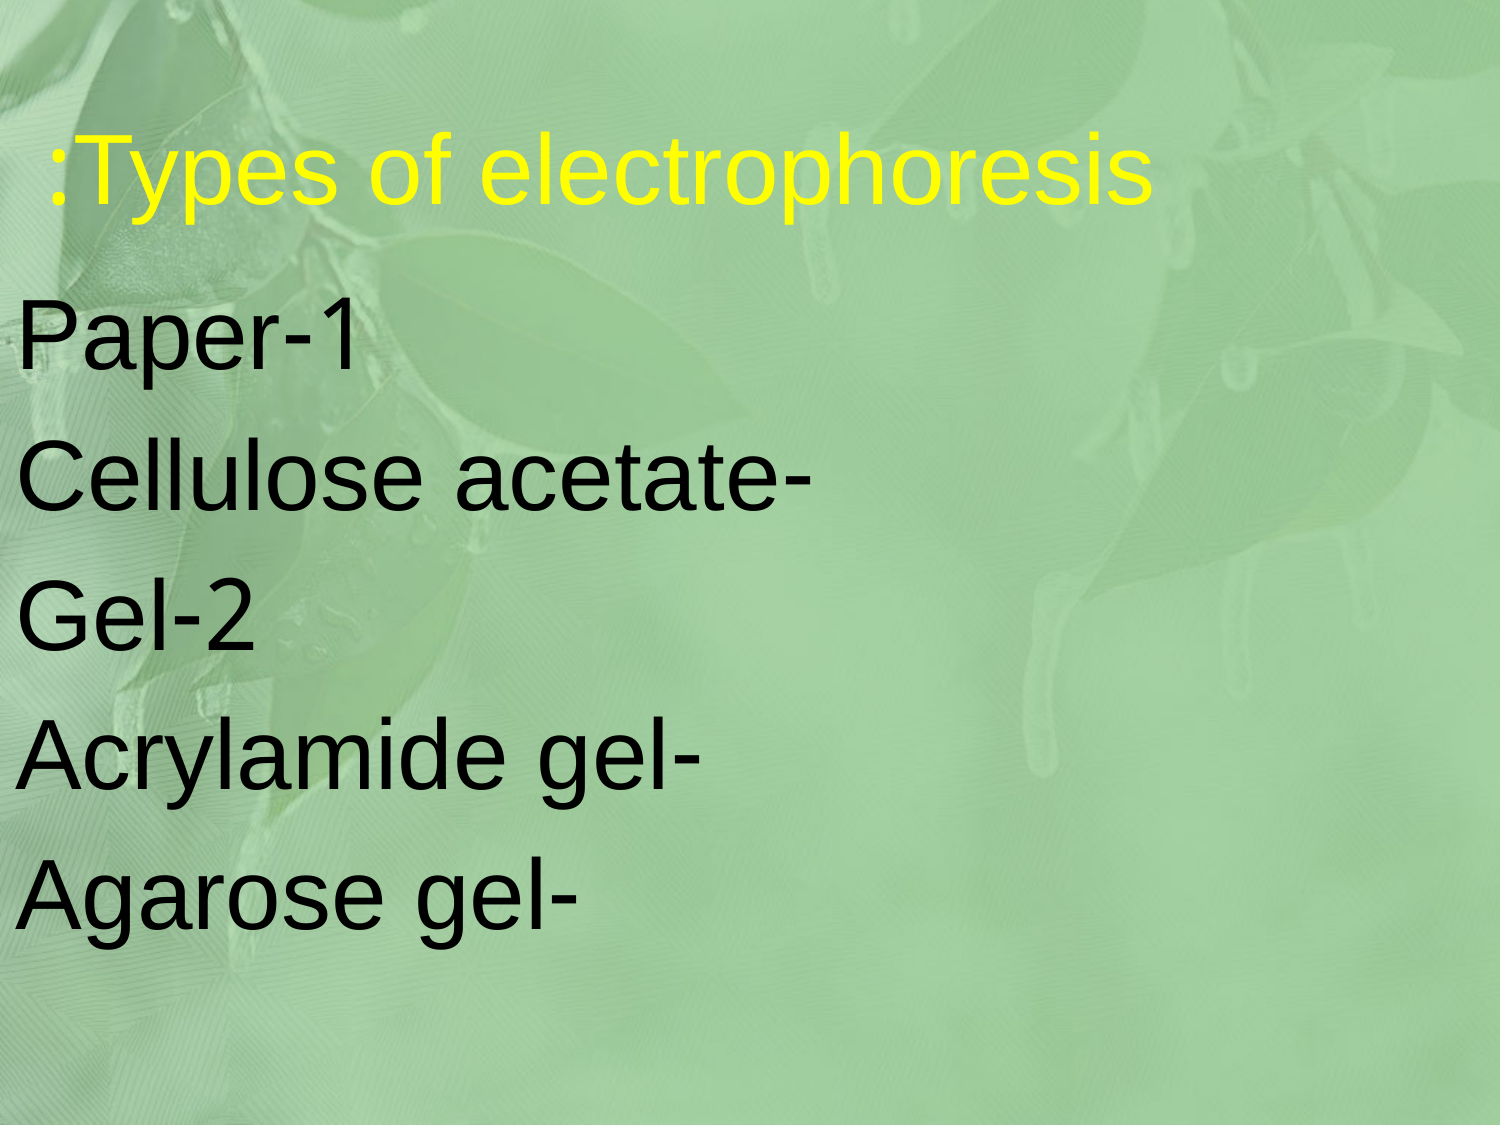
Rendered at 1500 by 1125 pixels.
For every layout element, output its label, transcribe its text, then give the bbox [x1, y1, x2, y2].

list 1-Paper -Cellulose acetate 2-Gel -Acrylamide gel -Agarose gel [0, 262, 1480, 1006]
picture [0, 0, 1500, 1125]
title Types of electrophoresis: [29, 44, 1480, 233]
